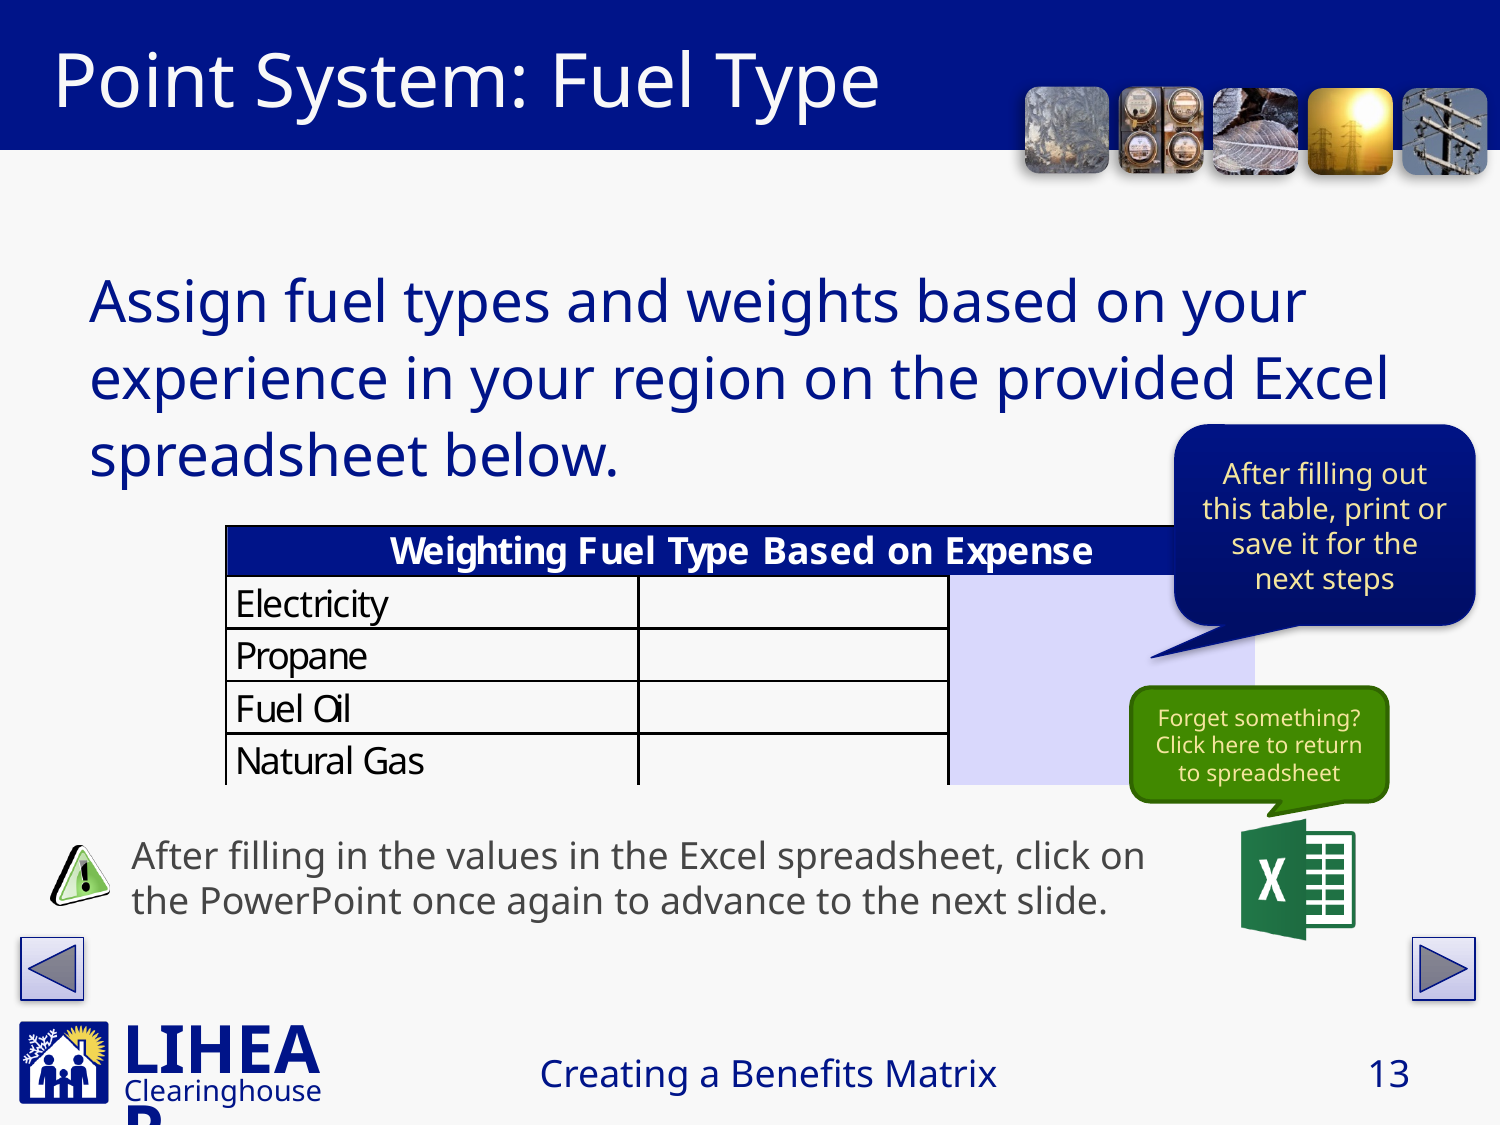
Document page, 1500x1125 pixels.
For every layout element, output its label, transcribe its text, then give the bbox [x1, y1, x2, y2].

slide_number 13 [1088, 1042, 1425, 1103]
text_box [1130, 687, 1388, 948]
footer Creating a Benefits Matrix [450, 1042, 1088, 1103]
picture [49, 845, 110, 907]
text_box [20, 937, 84, 1001]
picture [1307, 91, 1393, 175]
picture [1213, 150, 1299, 175]
title Point System: Fuel Type [37, 24, 1388, 150]
text_box [1412, 937, 1476, 1001]
text_box After filling in the values in the Excel spreadsheet, click on the PowerPoint once again to advance to the next slide. [116, 824, 1125, 930]
picture [1118, 150, 1204, 174]
picture [12, 1017, 113, 1107]
text_box After filling out this table, print or save it for the next steps [1174, 424, 1476, 635]
list Assign fuel types and weights based on your experience in your region on the provided Excel spreadsheet below. [75, 249, 1413, 450]
picture [1025, 150, 1110, 174]
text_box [224, 524, 1258, 788]
picture [1402, 88, 1488, 175]
